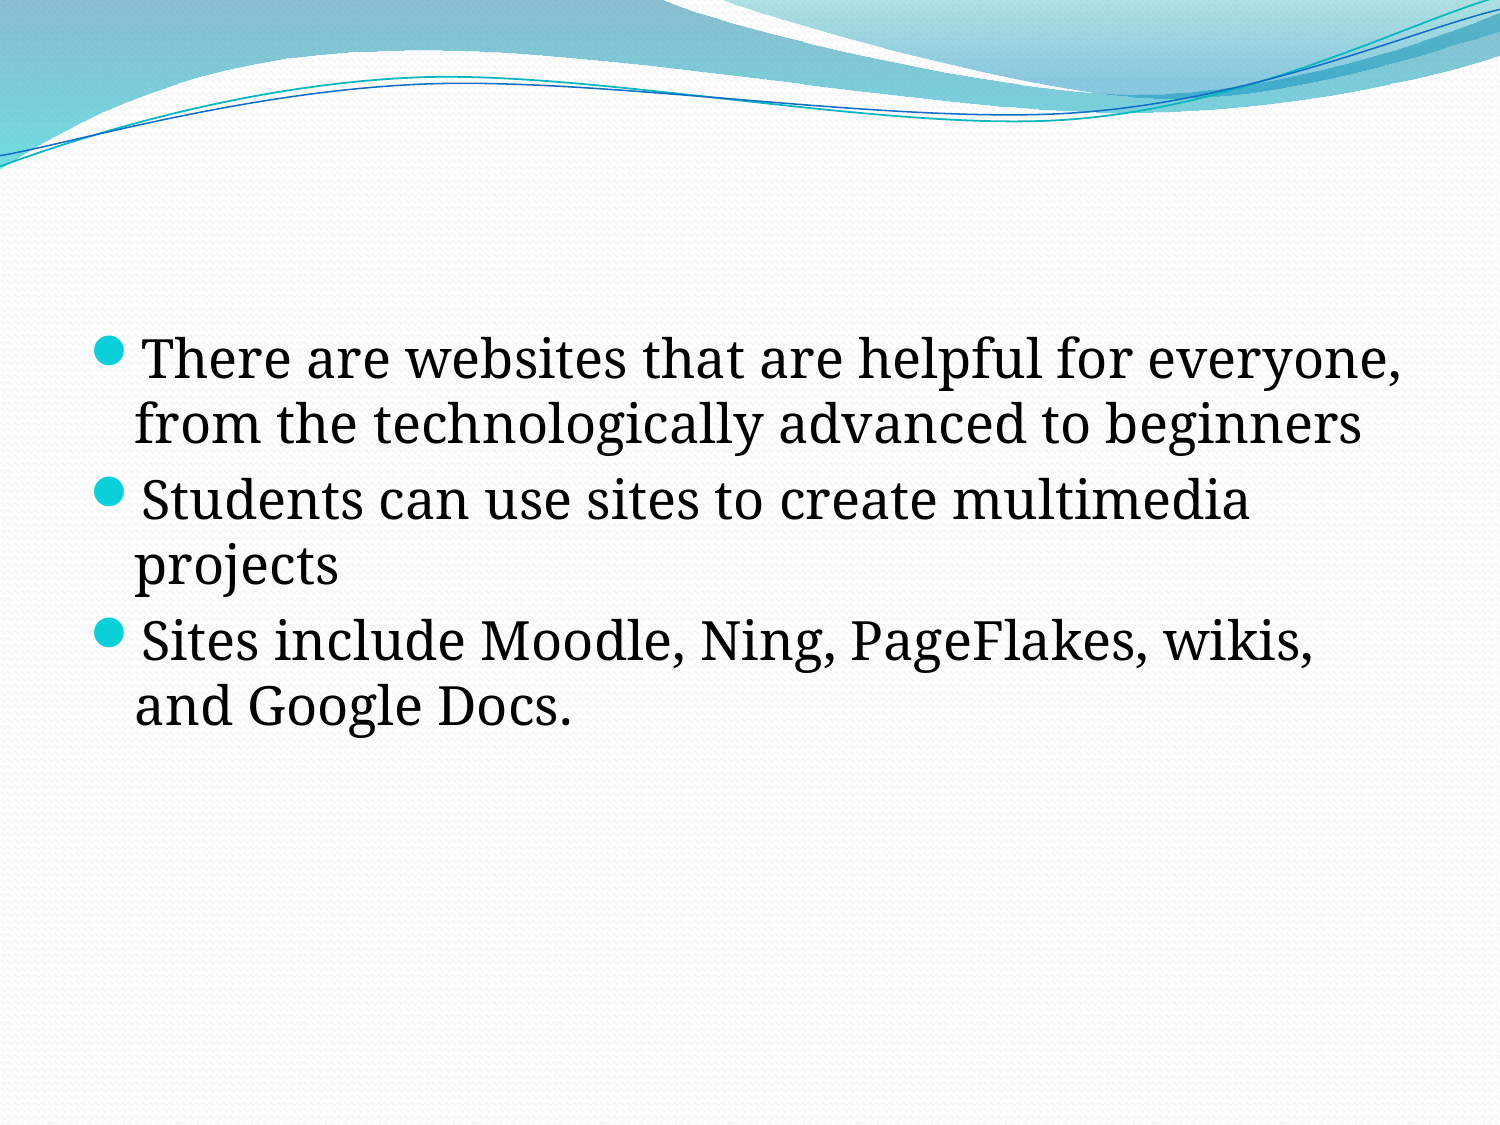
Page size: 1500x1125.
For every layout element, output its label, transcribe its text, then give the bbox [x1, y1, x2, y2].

list There are websites that are helpful for everyone, from the technologically advanced to beginners Students can use sites to create multimedia projects Sites include Moodle, Ning, PageFlakes, wikis, and Google Docs. [75, 317, 1425, 1038]
